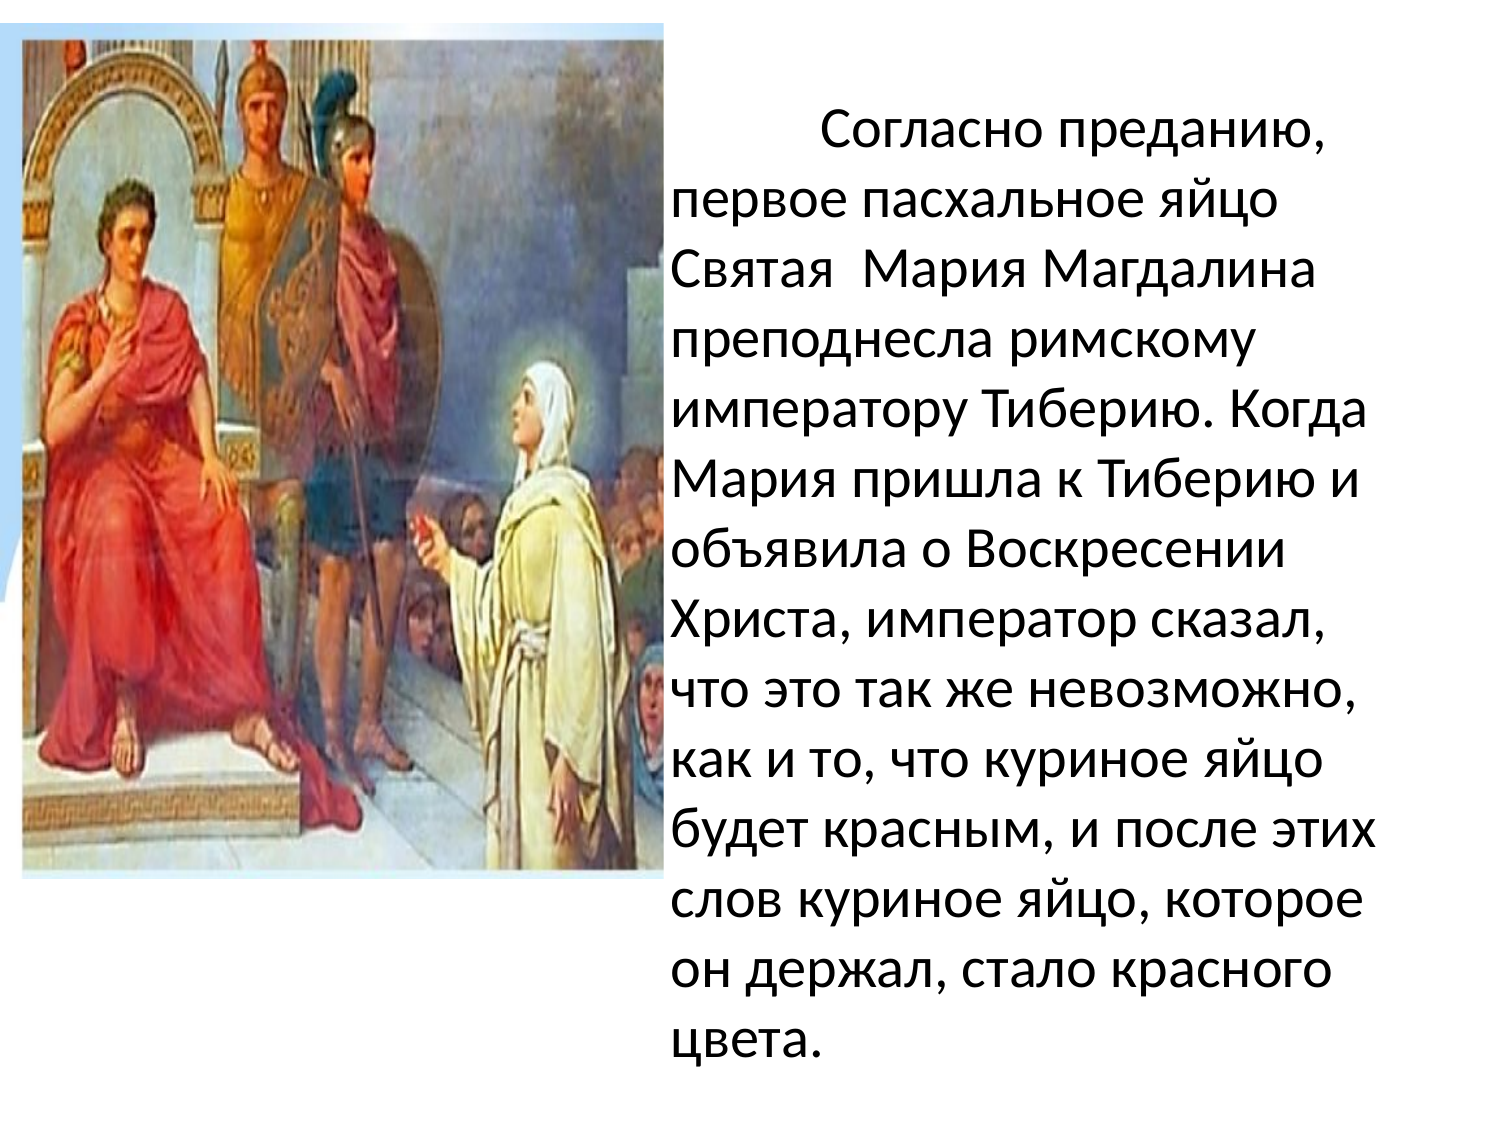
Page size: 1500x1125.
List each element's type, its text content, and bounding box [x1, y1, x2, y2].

picture [0, 23, 664, 880]
text_box Согласно преданию, первое пасхальное яйцо Святая Мария Магдалина преподнесла римскому императору Тиберию. Когда Мария пришла к Тиберию и объявила о Воскресении Христа, император сказал, что это так же невозможно, как и то, что куриное яйцо будет красным, и после этих слов куриное яйцо, которое он держал, стало красного цвета. [656, 81, 1407, 1077]
